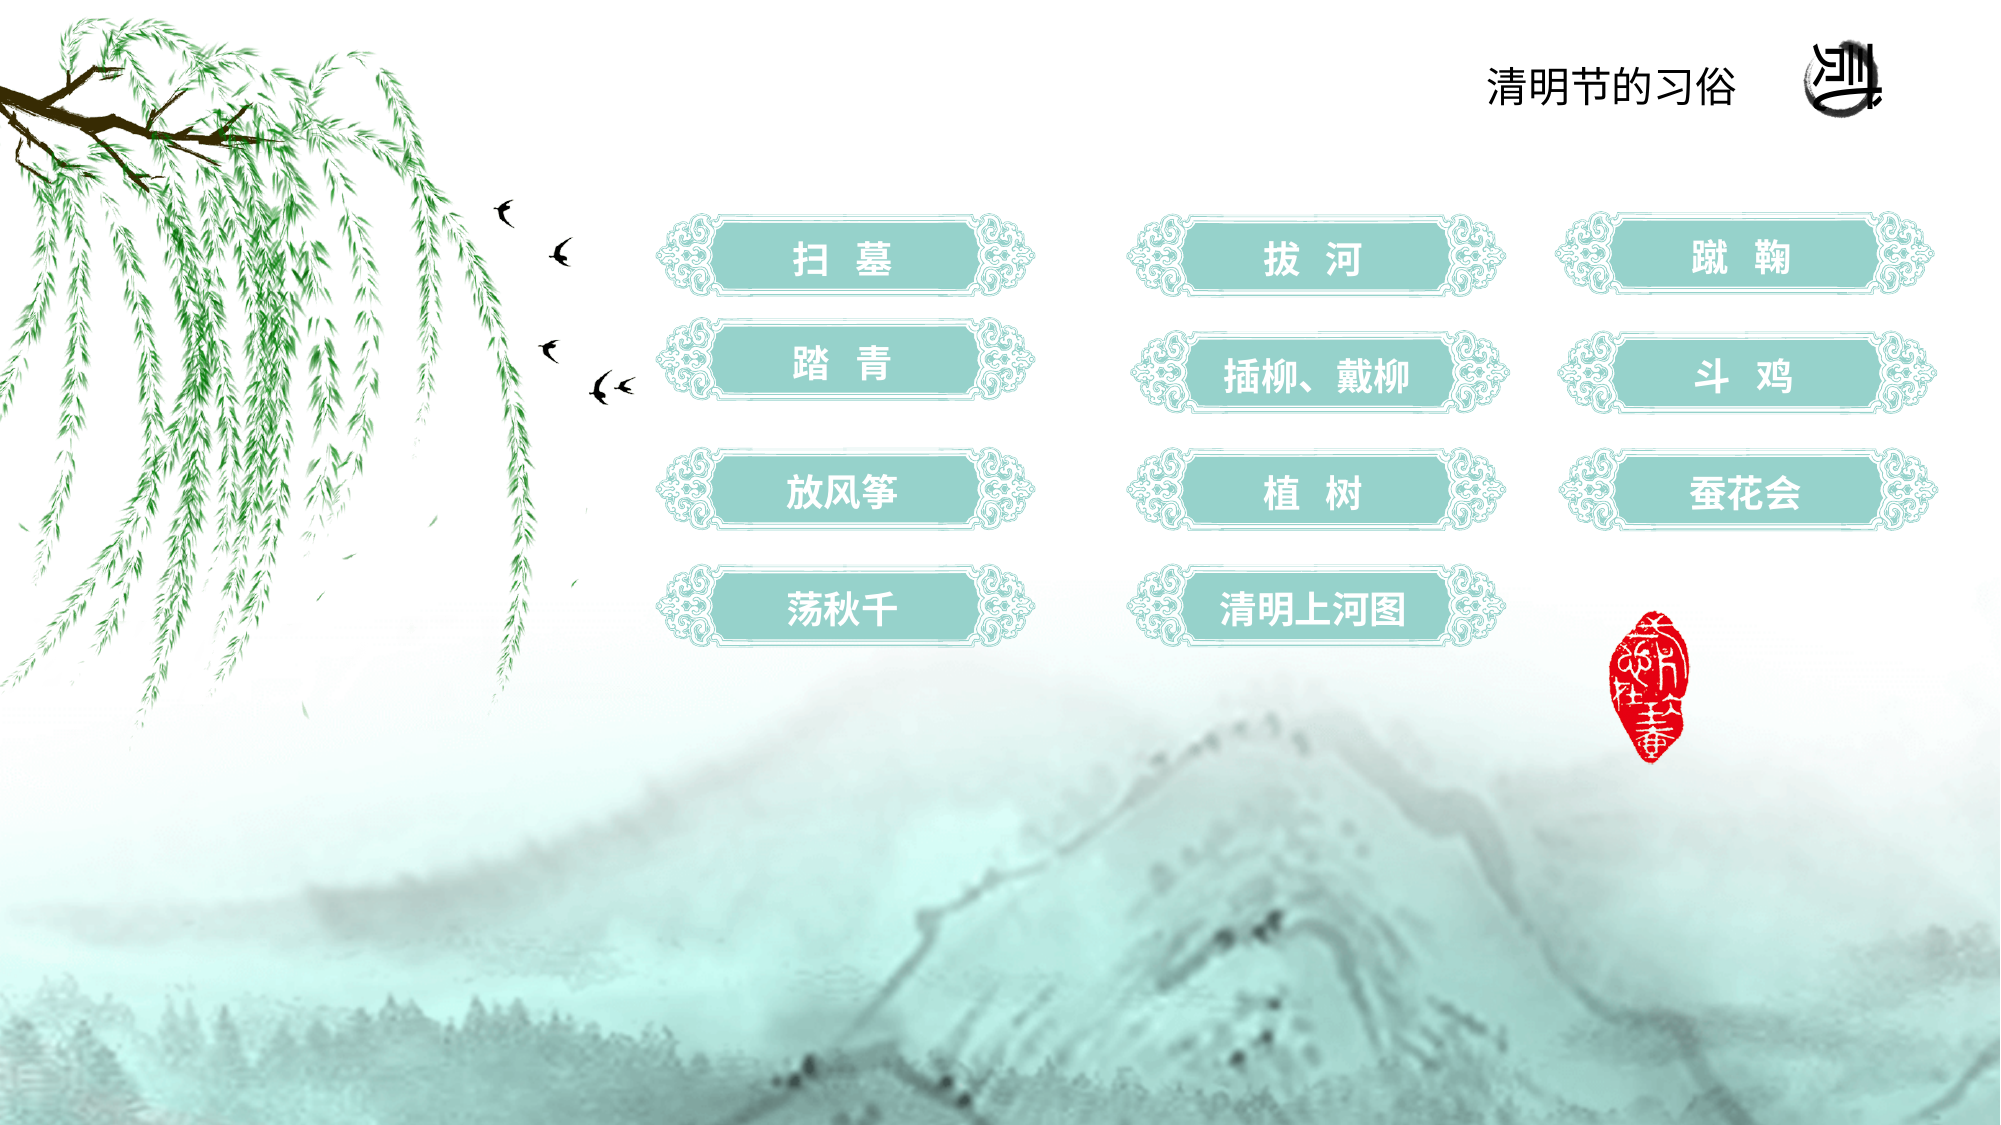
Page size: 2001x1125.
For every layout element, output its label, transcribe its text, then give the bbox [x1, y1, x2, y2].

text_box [655, 446, 1036, 531]
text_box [1558, 447, 1939, 532]
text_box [1126, 563, 1507, 648]
picture [0, 0, 2000, 1125]
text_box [655, 213, 1036, 297]
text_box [1126, 447, 1507, 532]
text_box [1126, 213, 1507, 298]
text_box 清明节的习俗 [1471, 53, 1753, 118]
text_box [1556, 330, 1938, 415]
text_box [1554, 211, 1935, 295]
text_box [655, 316, 1036, 401]
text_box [1129, 329, 1511, 414]
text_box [655, 563, 1036, 648]
